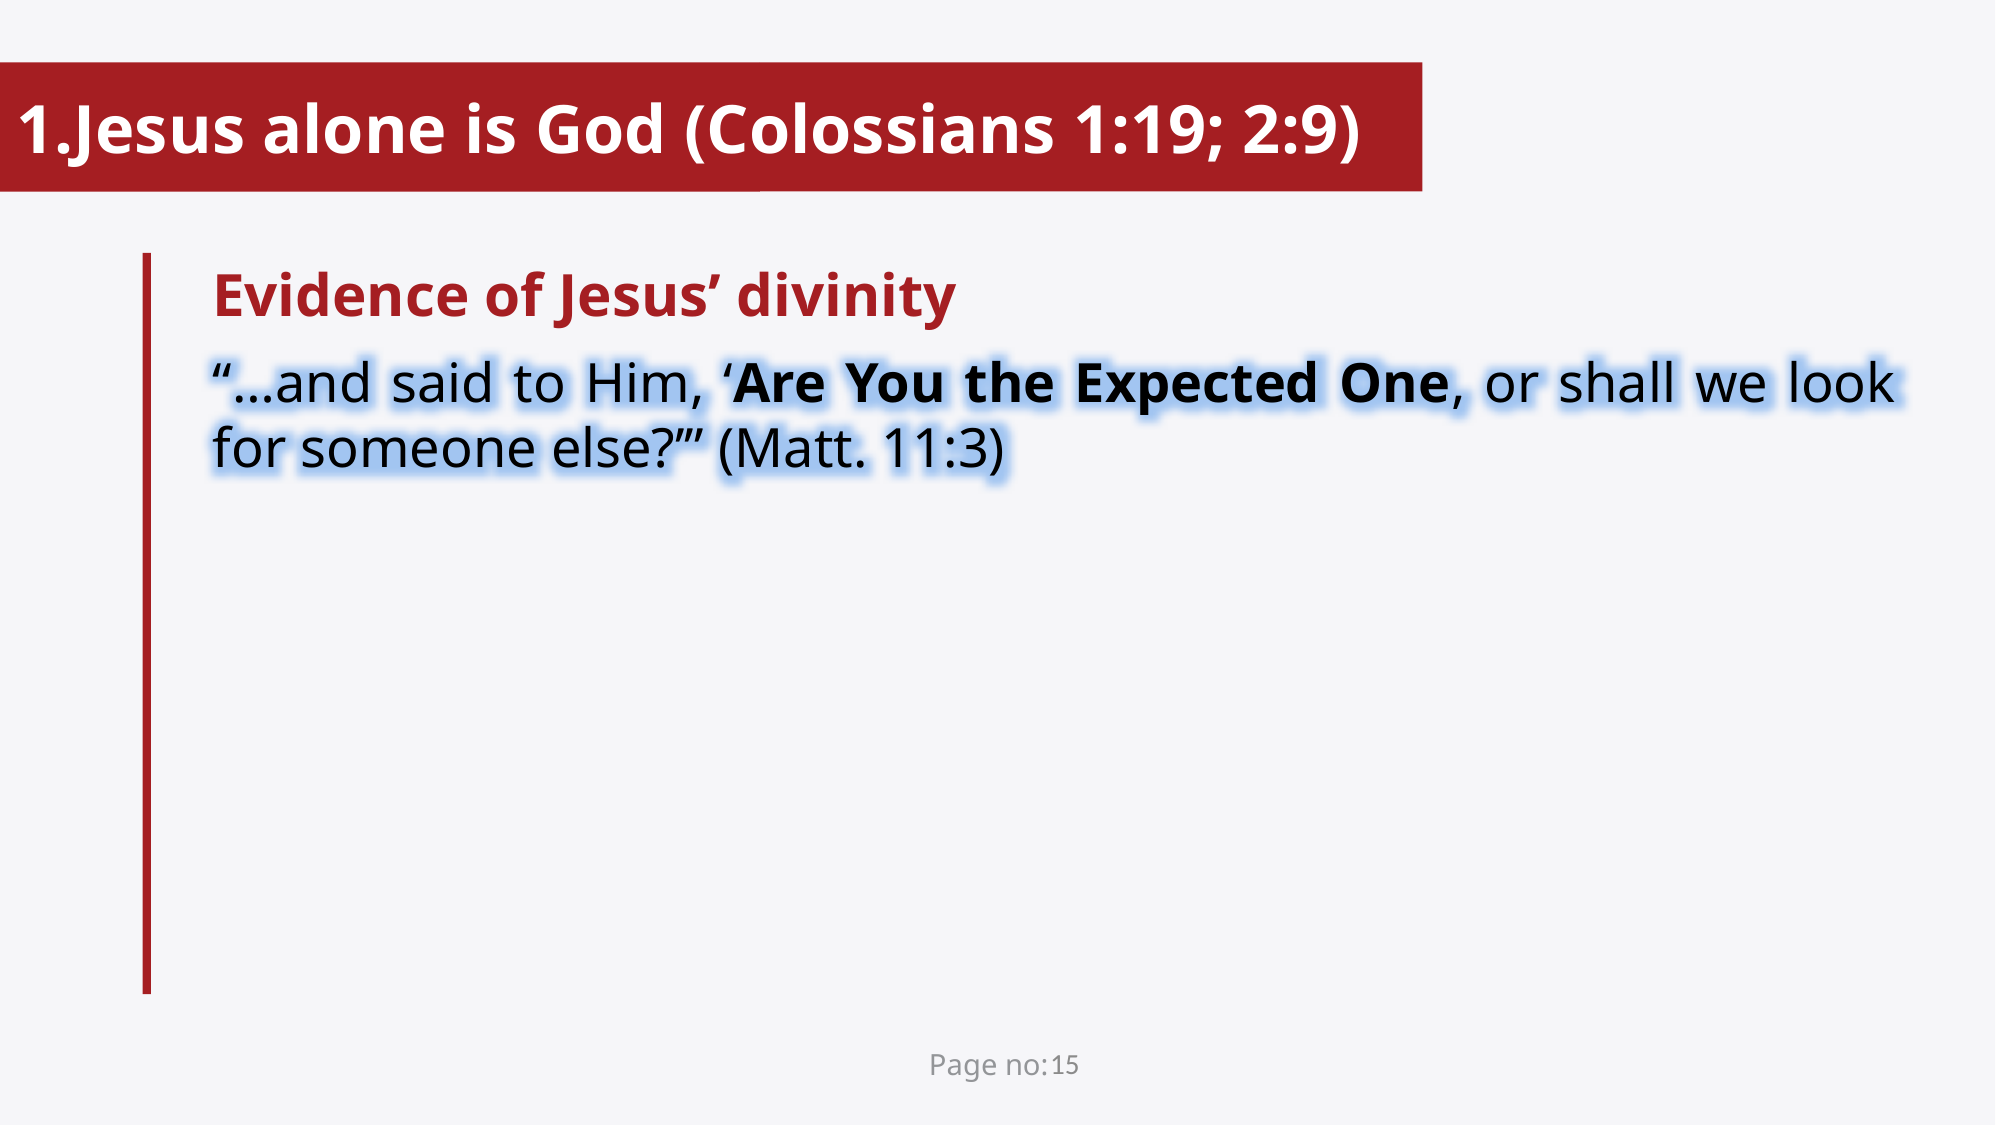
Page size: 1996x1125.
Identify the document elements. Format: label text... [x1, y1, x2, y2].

text_box Evidence of Jesus’ divinity [197, 250, 1510, 336]
text_box “…and said to Him, ‘Are You the Expected One, or shall we look for someone else?’” (Matt. 11:3) [198, 341, 1911, 486]
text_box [1, 62, 1636, 192]
